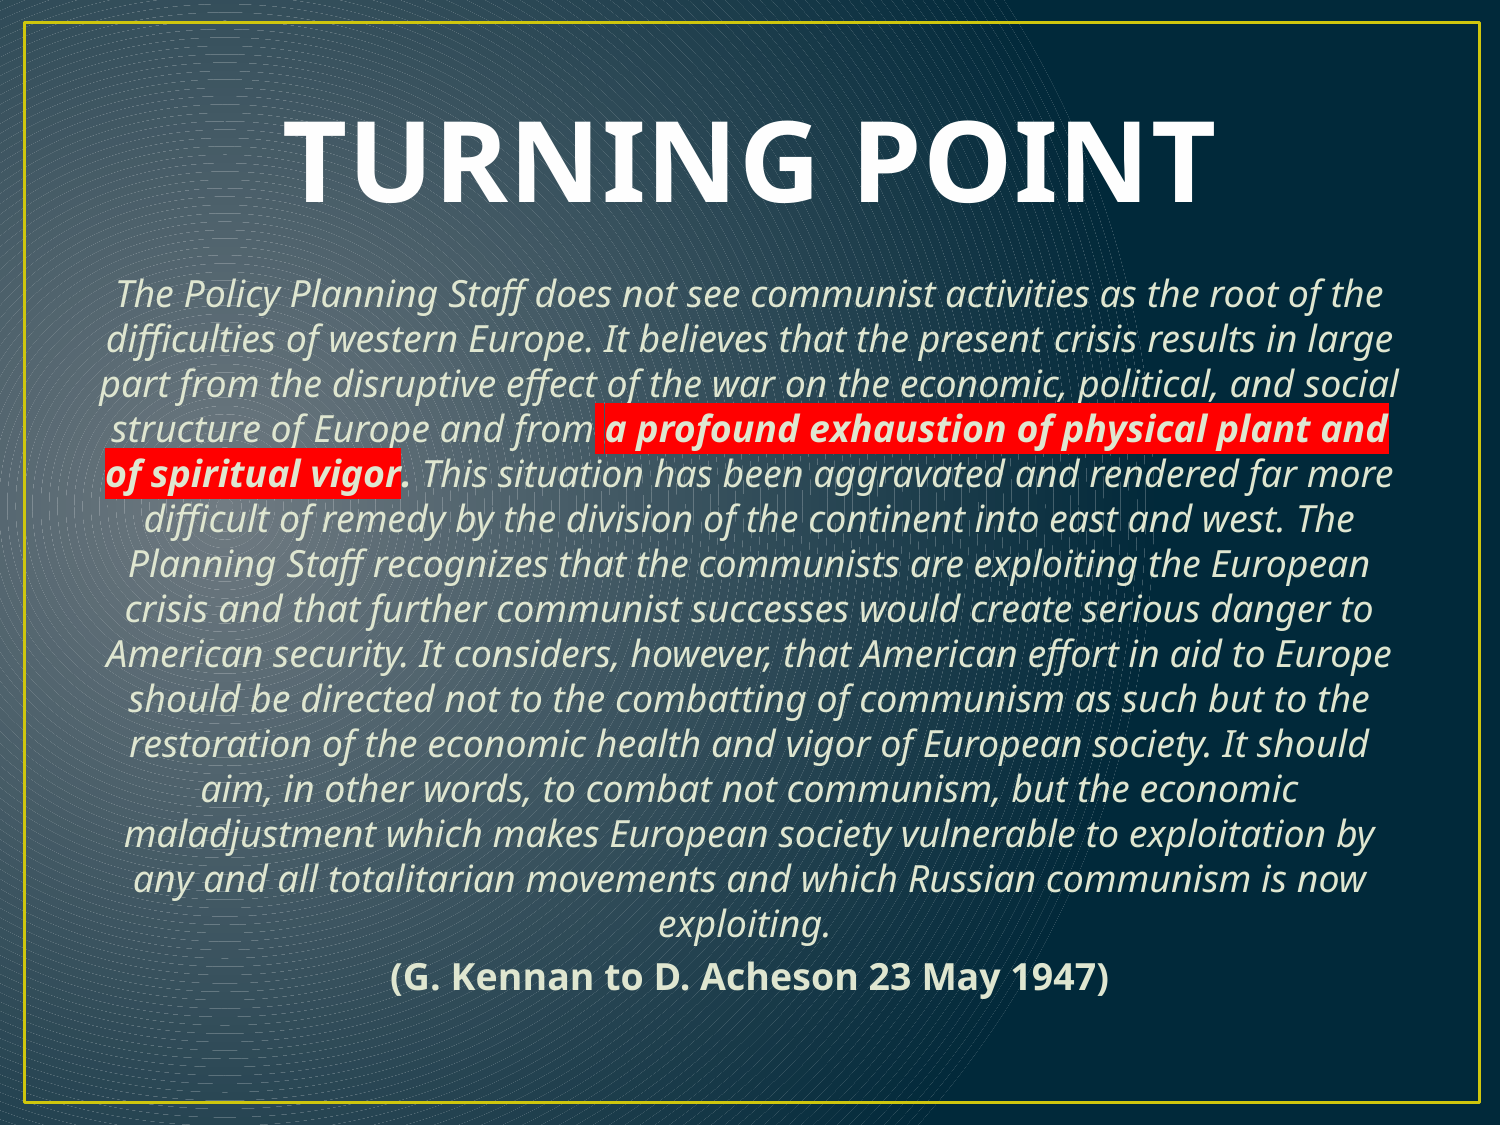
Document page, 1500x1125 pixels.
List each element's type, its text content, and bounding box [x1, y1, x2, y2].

list The Policy Planning Staff does not see communist activities as the root of the difficulties of western Europe. It believes that the present crisis results in large part from the disruptive effect of the war on the economic, political, and social structure of Europe and from a profound exhaustion of physical plant and of spiritual vigor. This situation has been aggravated and rendered far more difficult of remedy by the division of the continent into east and west. The Planning Staff recognizes that the communists are exploiting the European crisis and that further communist successes would create serious danger to American security. It considers, however, that American effort in aid to Europe should be directed not to the combatting of communism as such but to the restoration of the economic health and vigor of European society. It should aim, in other words, to combat not communism, but the economic maladjustment which makes European society vulnerable to exploitation by any and all totalitarian movements and which Russian communism is now exploiting. (G. Kennan to D. Acheson 23 May 1947) [75, 262, 1425, 1005]
title TURNING POINT [75, 45, 1425, 233]
